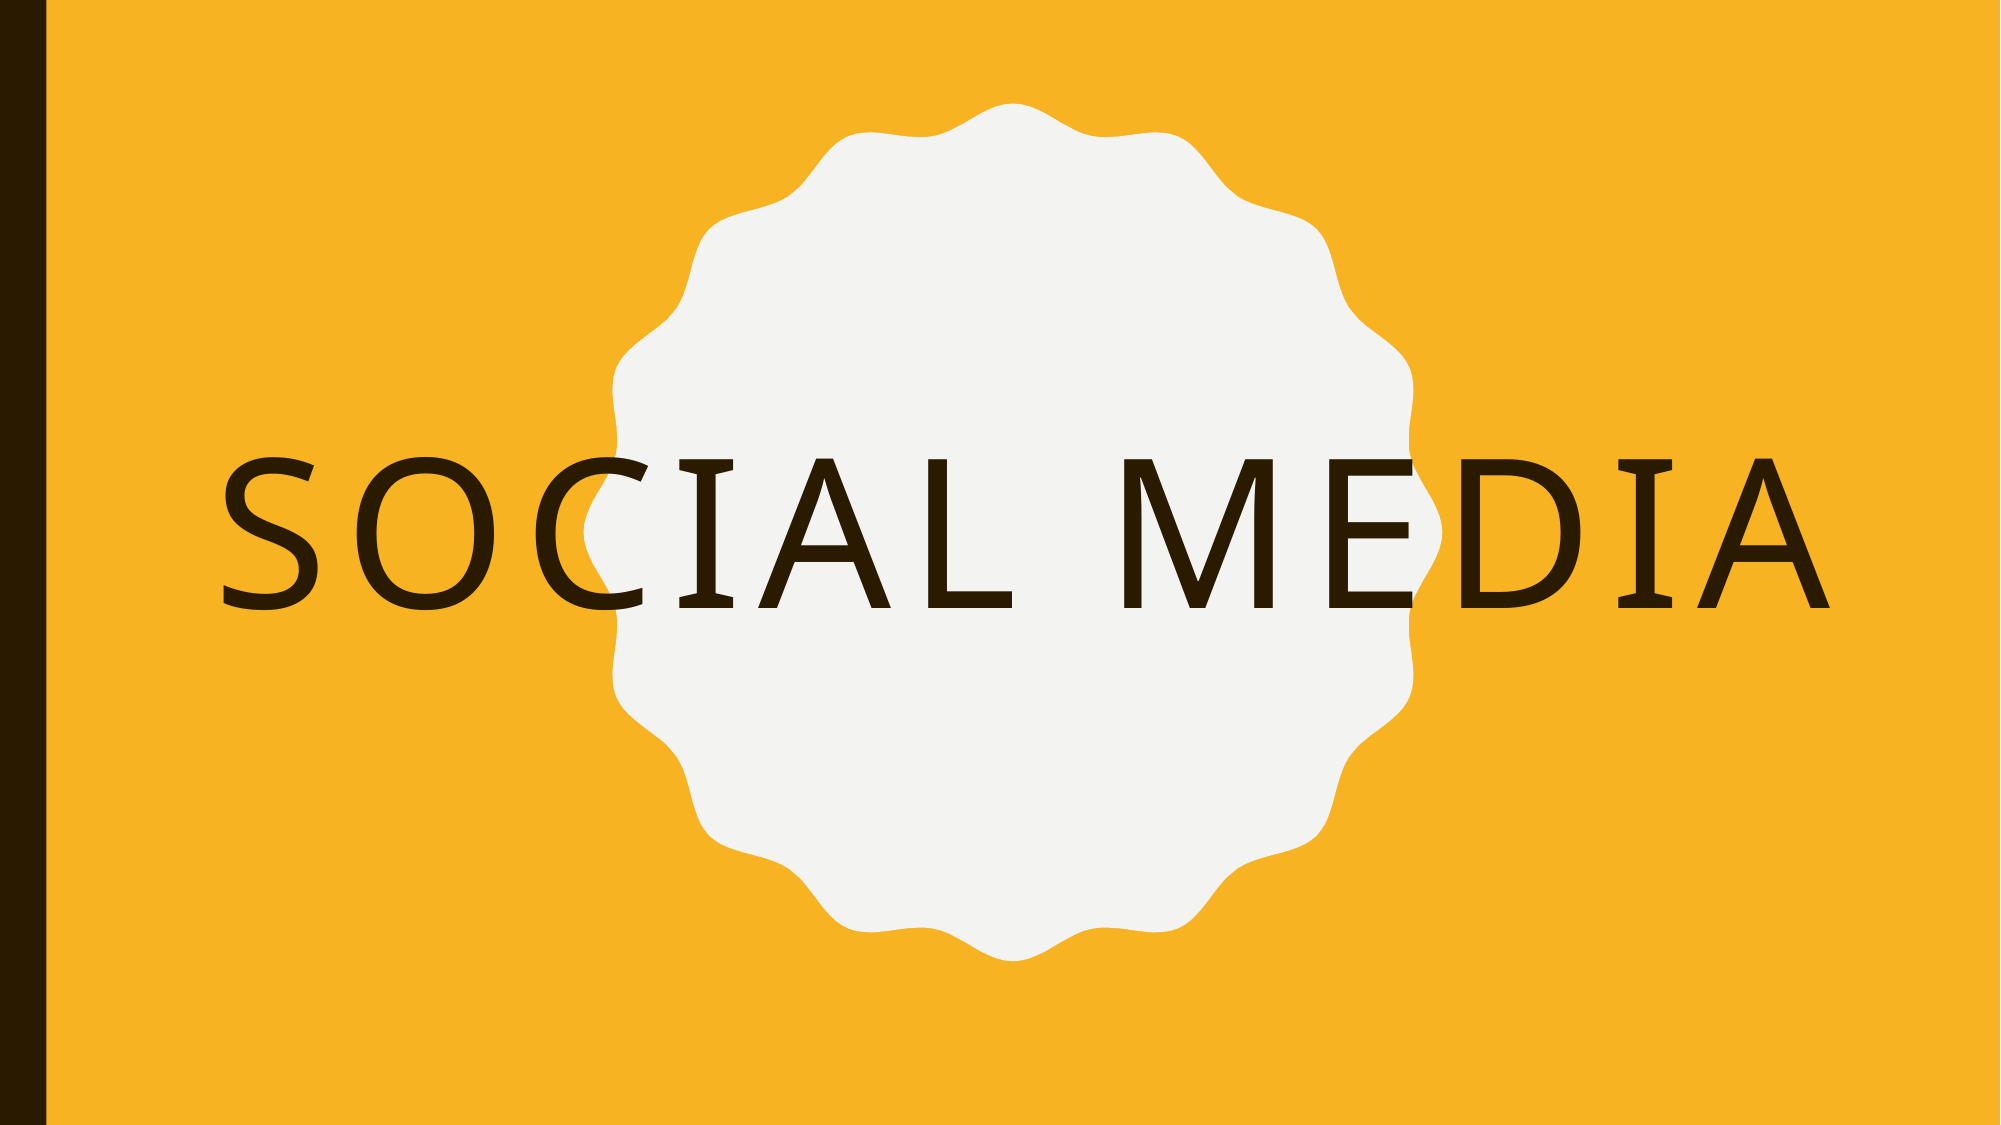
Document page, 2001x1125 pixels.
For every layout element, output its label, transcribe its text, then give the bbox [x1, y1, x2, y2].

title Social Media [176, 180, 1870, 902]
